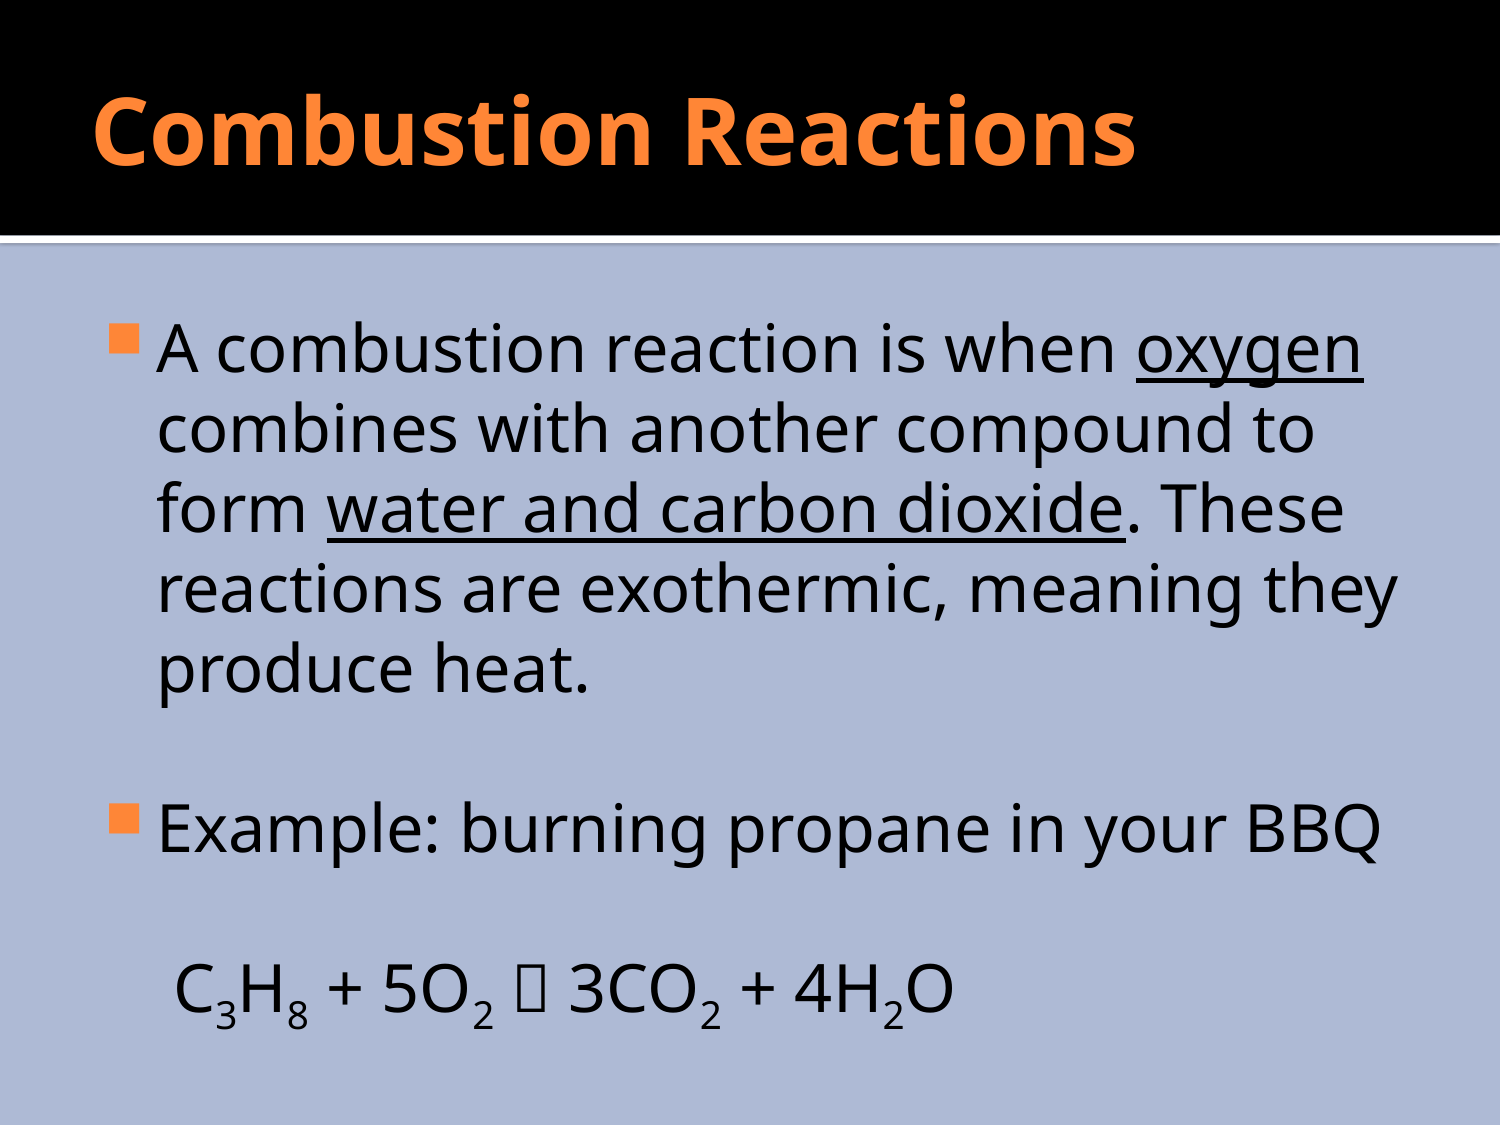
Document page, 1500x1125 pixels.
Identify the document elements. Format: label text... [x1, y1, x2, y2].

list A combustion reaction is when oxygen combines with another compound to form water and carbon dioxide. These reactions are exothermic, meaning they produce heat. Example: burning propane in your BBQ C3H8 + 5O2  3CO2 + 4H2O [75, 291, 1425, 1050]
title Combustion Reactions [75, 25, 1425, 231]
